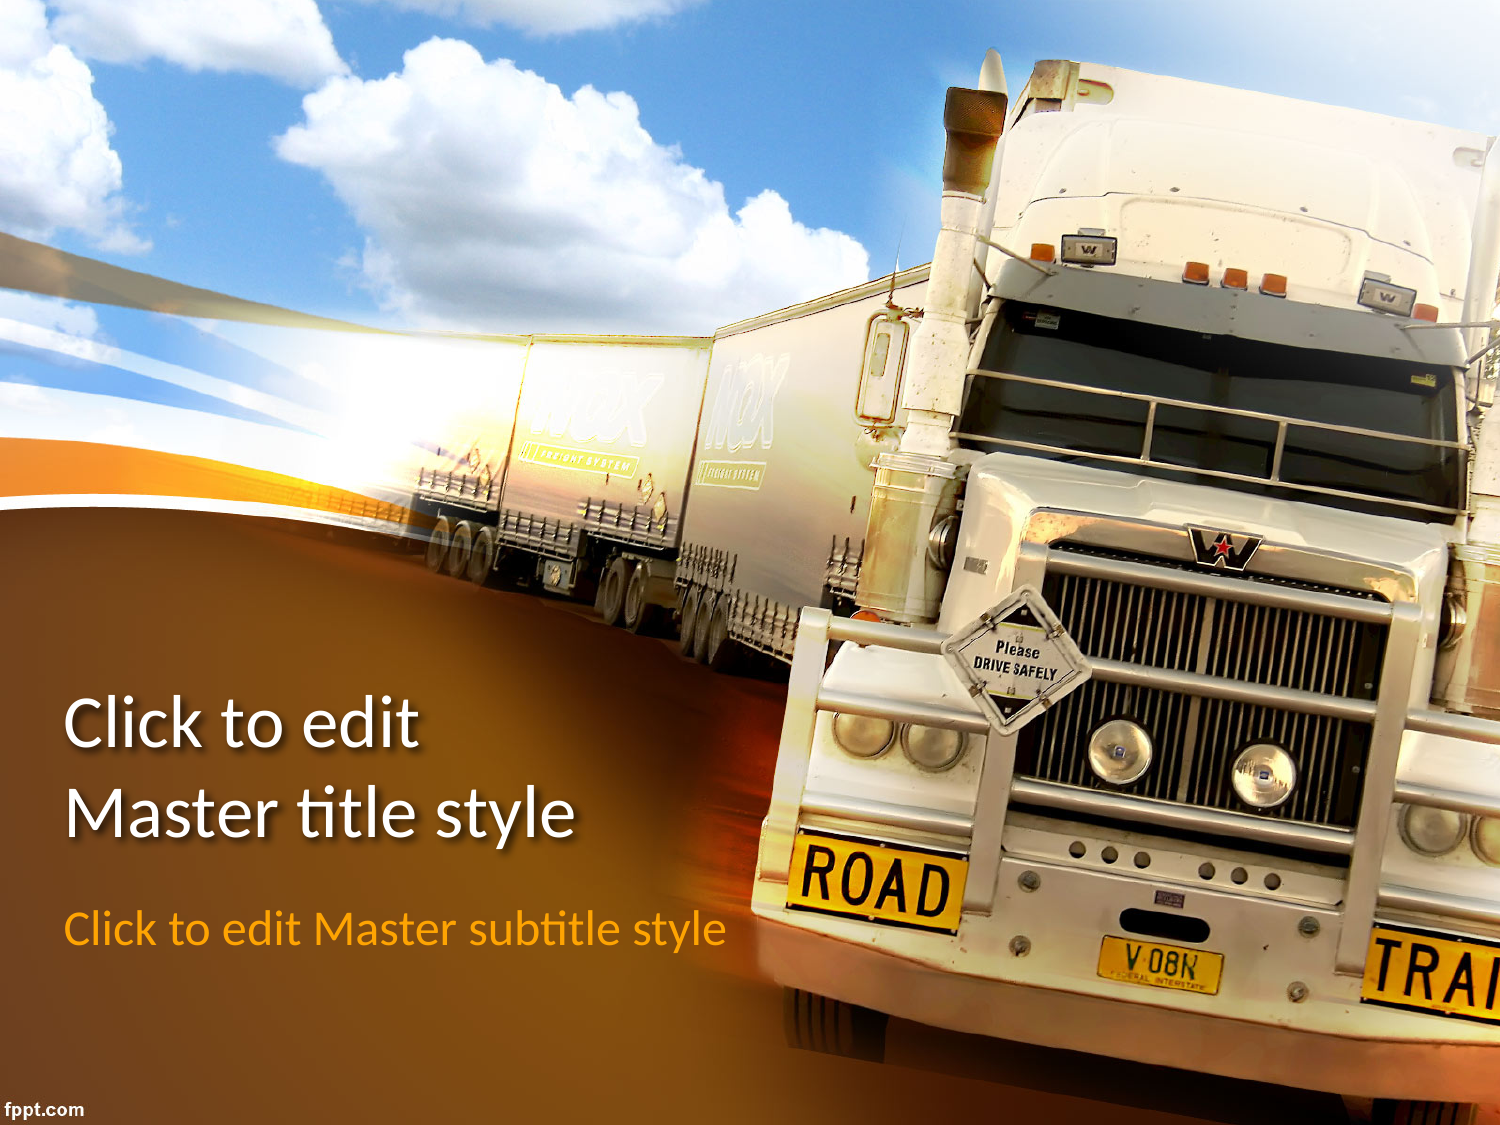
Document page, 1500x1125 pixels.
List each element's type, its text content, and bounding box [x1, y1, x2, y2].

subtitle Click to edit Master subtitle style [48, 888, 1099, 964]
picture [0, 0, 1500, 1125]
title Click to edit Master title style [48, 662, 1324, 864]
